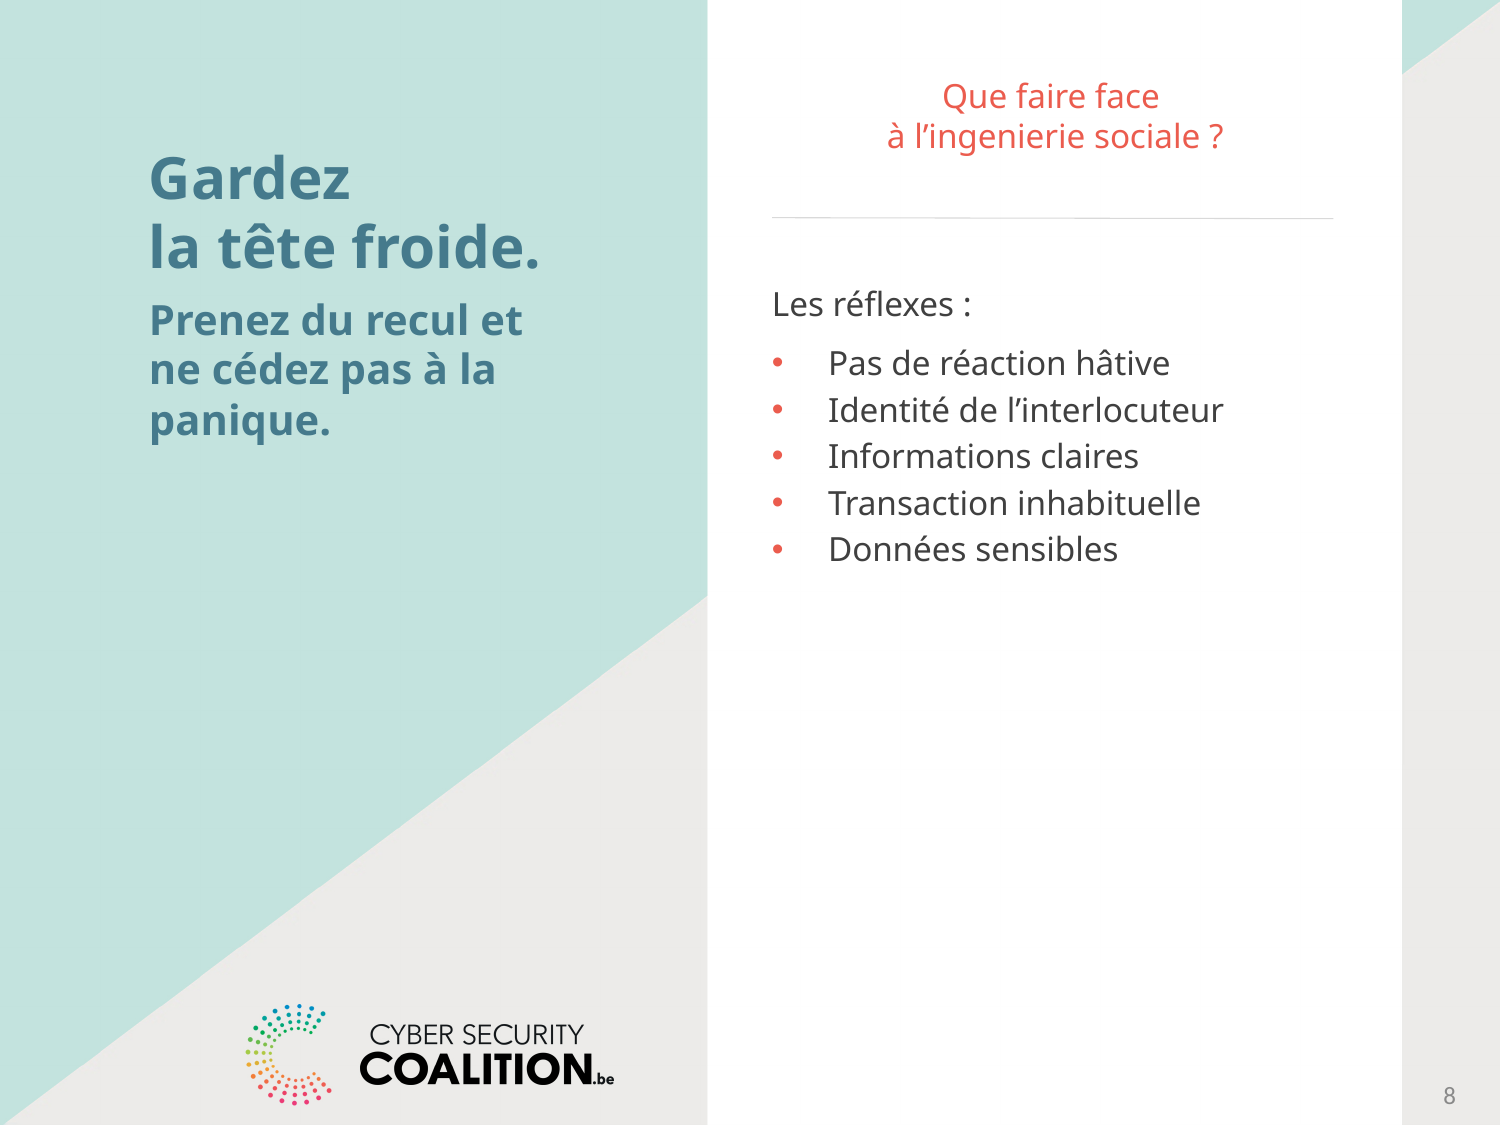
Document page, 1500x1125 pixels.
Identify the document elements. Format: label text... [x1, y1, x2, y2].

text_box [934, 105, 966, 156]
slide_number 8 [1400, 1063, 1500, 1125]
title Que faire face à l’ingenierie sociale ? [750, 67, 1362, 163]
text_box Gardez la tête froide. Prenez du recul et ne cédez pas à la panique. [134, 133, 566, 451]
list Les réflexes : Pas de réaction hâtive Identité de l’interlocuteur Informations claires Transaction inhabituelle Données sensibles [756, 275, 1349, 1018]
picture [0, 0, 1500, 1125]
